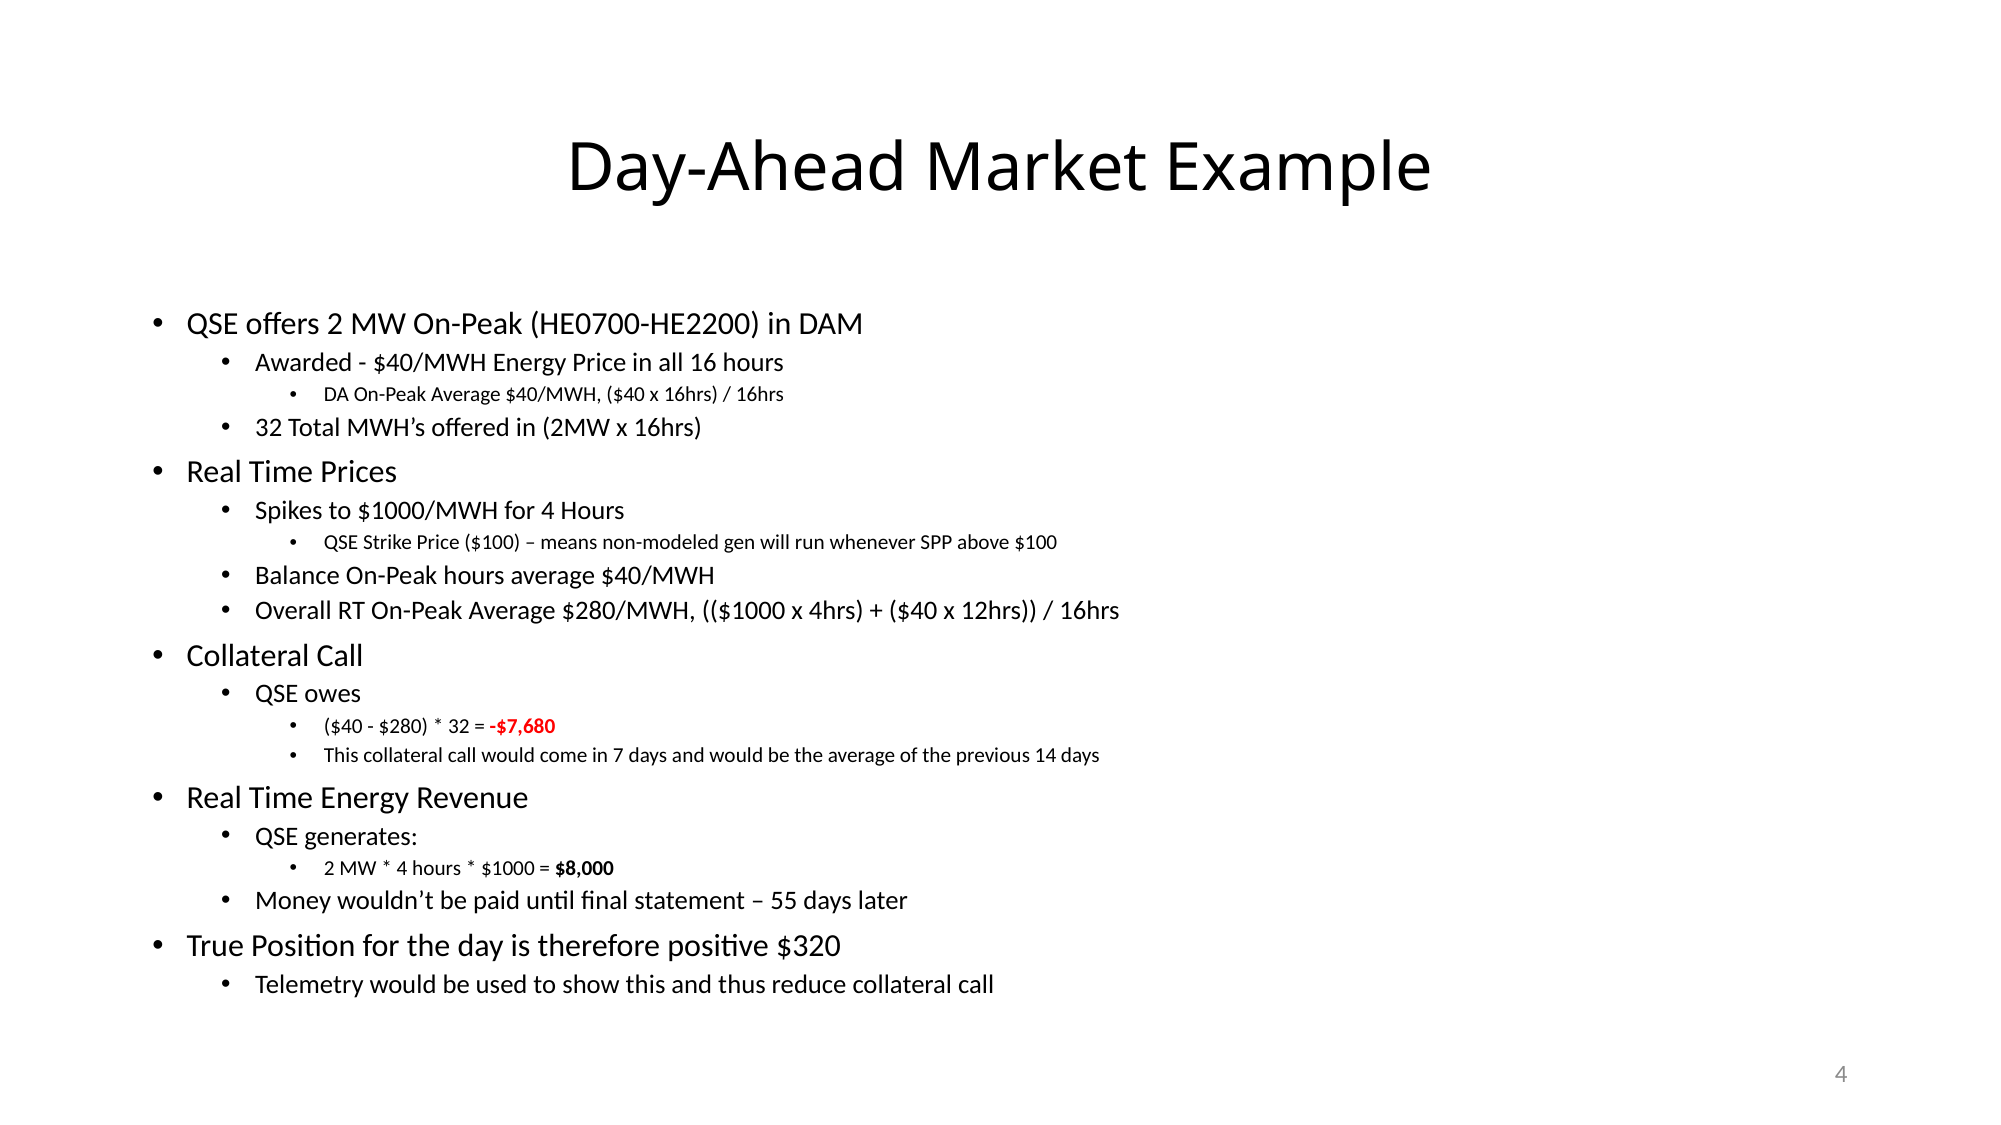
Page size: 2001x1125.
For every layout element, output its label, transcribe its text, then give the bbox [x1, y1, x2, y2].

list QSE offers 2 MW On-Peak (HE0700-HE2200) in DAM Awarded - $40/MWH Energy Price in all 16 hours DA On-Peak Average $40/MWH, ($40 x 16hrs) / 16hrs 32 Total MWH’s offered in (2MW x 16hrs) Real Time Prices Spikes to $1000/MWH for 4 Hours QSE Strike Price ($100) – means non-modeled gen will run whenever SPP above $100 Balance On-Peak hours average $40/MWH Overall RT On-Peak Average $280/MWH, (($1000 x 4hrs) + ($40 x 12hrs)) / 16hrs Collateral Call QSE owes ($40 - $280) * 32 = -$7,680 This collateral call would come in 7 days and would be the average of the previous 14 days Real Time Energy Revenue QSE generates: 2 MW * 4 hours * $1000 = $8,000 Money wouldn’t be paid until final statement – 55 days later True Position for the day is therefore positive $320 Telemetry would be used to show this and thus reduce collateral call [137, 299, 1863, 1014]
slide_number 4 [1412, 1042, 1863, 1103]
title Day-Ahead Market Example [137, 59, 1863, 278]
